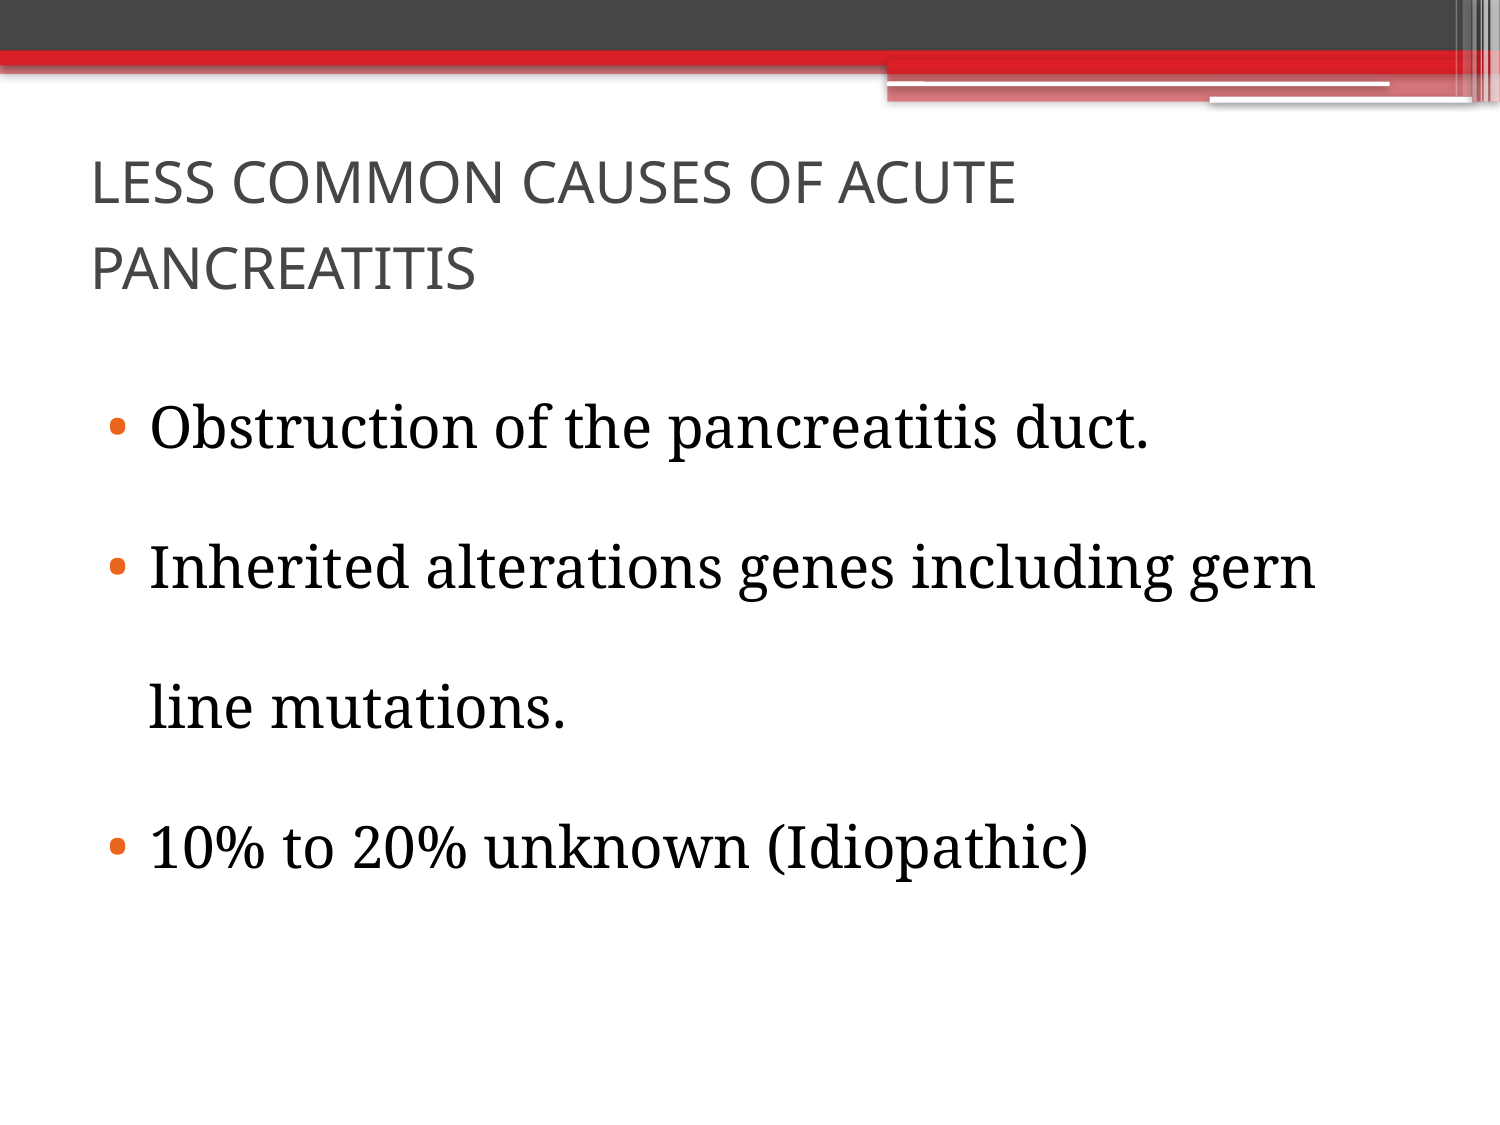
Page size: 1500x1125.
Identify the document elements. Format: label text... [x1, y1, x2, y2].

title LESS COMMON CAUSES OF ACUTE PANCREATITIS [75, 137, 1425, 312]
list Obstruction of the pancreatitis duct. Inherited alterations genes including gern line mutations. 10% to 20% unknown (Idiopathic) [75, 312, 1425, 1079]
